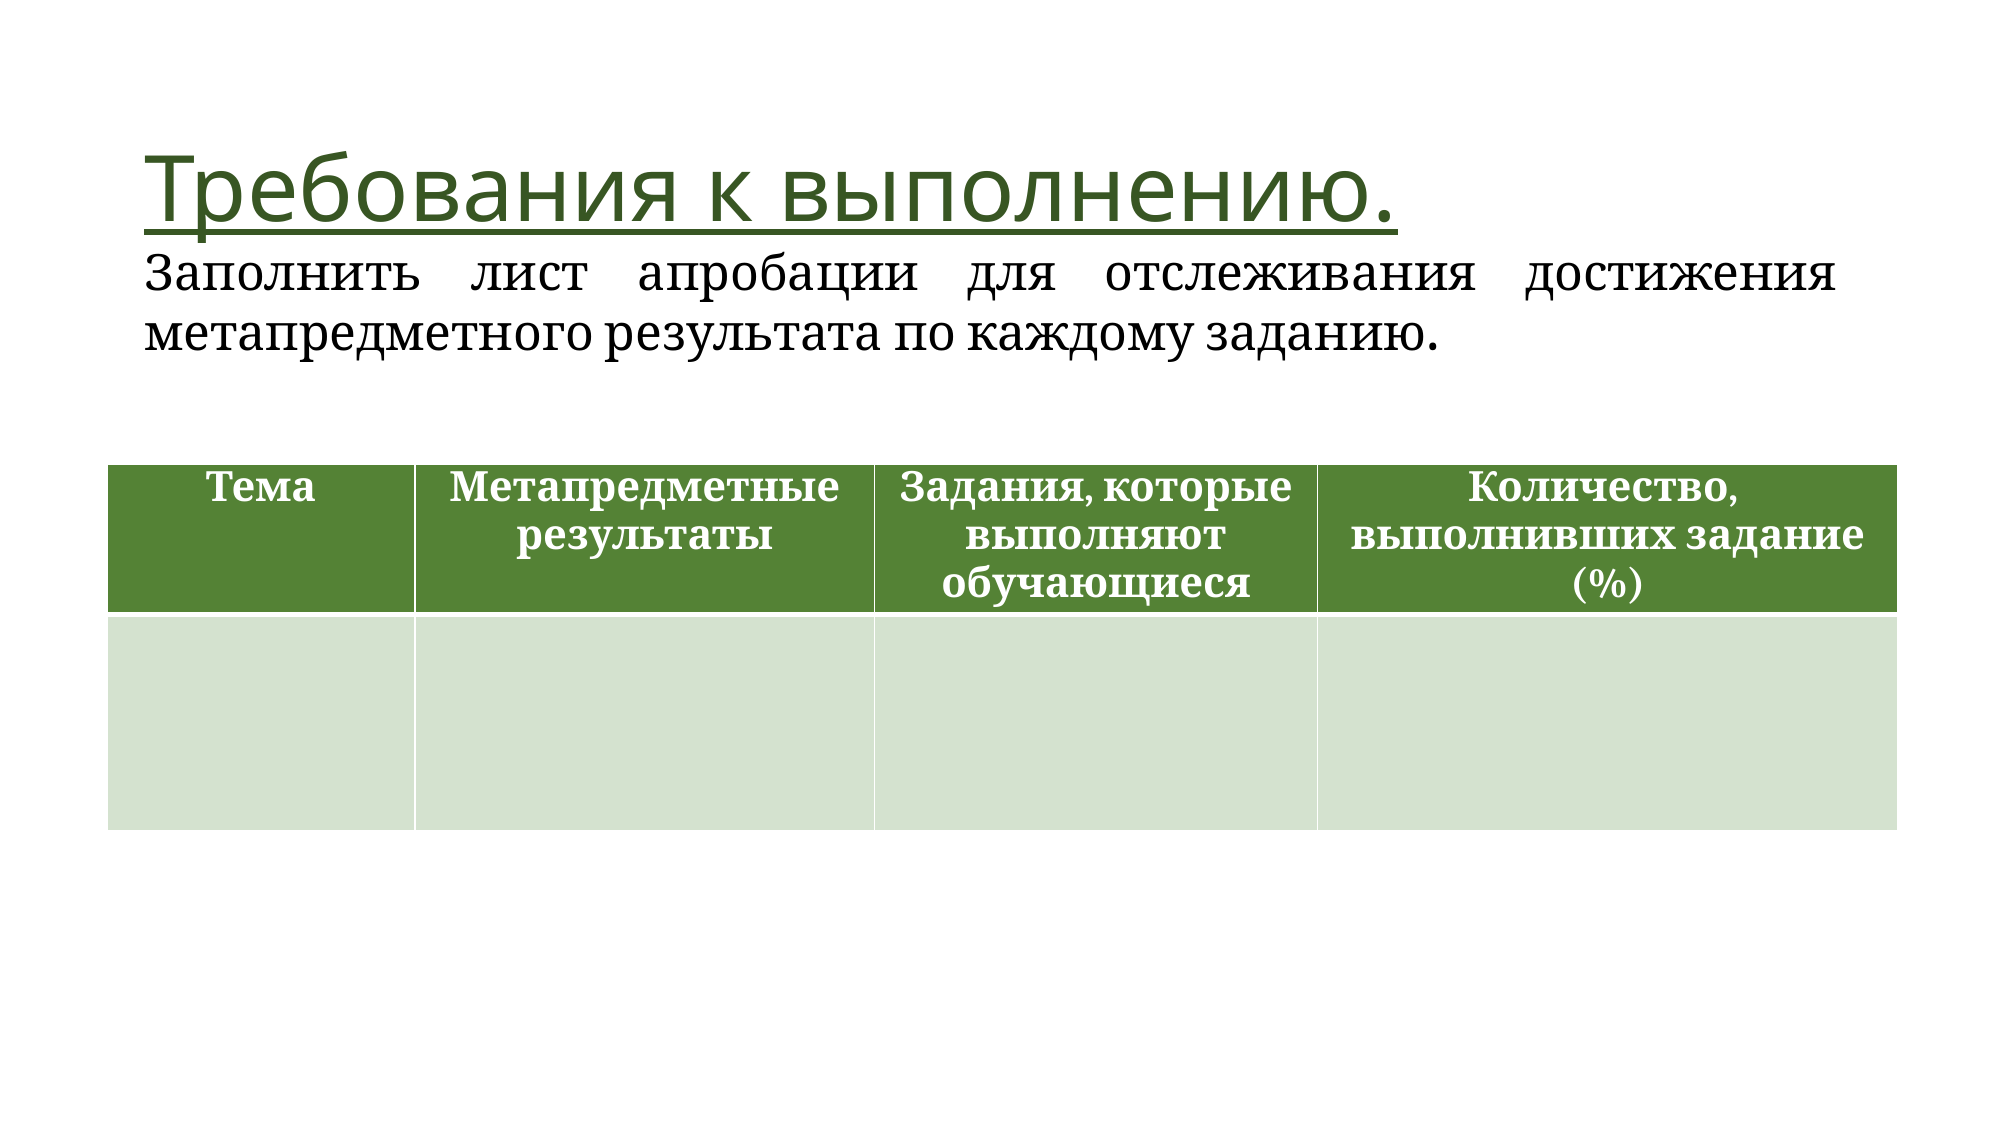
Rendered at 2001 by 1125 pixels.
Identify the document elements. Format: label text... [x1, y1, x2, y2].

table_header Тема [108, 465, 414, 612]
table_cell [875, 617, 1317, 830]
table_cell [416, 617, 874, 830]
text_box Требования к выполнению. Заполнить лист апробации для отслеживания достижения метапредметного результата по каждому заданию. [129, 67, 1852, 368]
table_cell [108, 617, 414, 830]
table_header Метапредметные результаты [416, 465, 874, 612]
table_header Задания, которые выполняют обучающиеся [875, 465, 1317, 612]
table_header Количество, выполнивших задание (%) [1318, 465, 1897, 612]
table_cell [1318, 617, 1897, 830]
